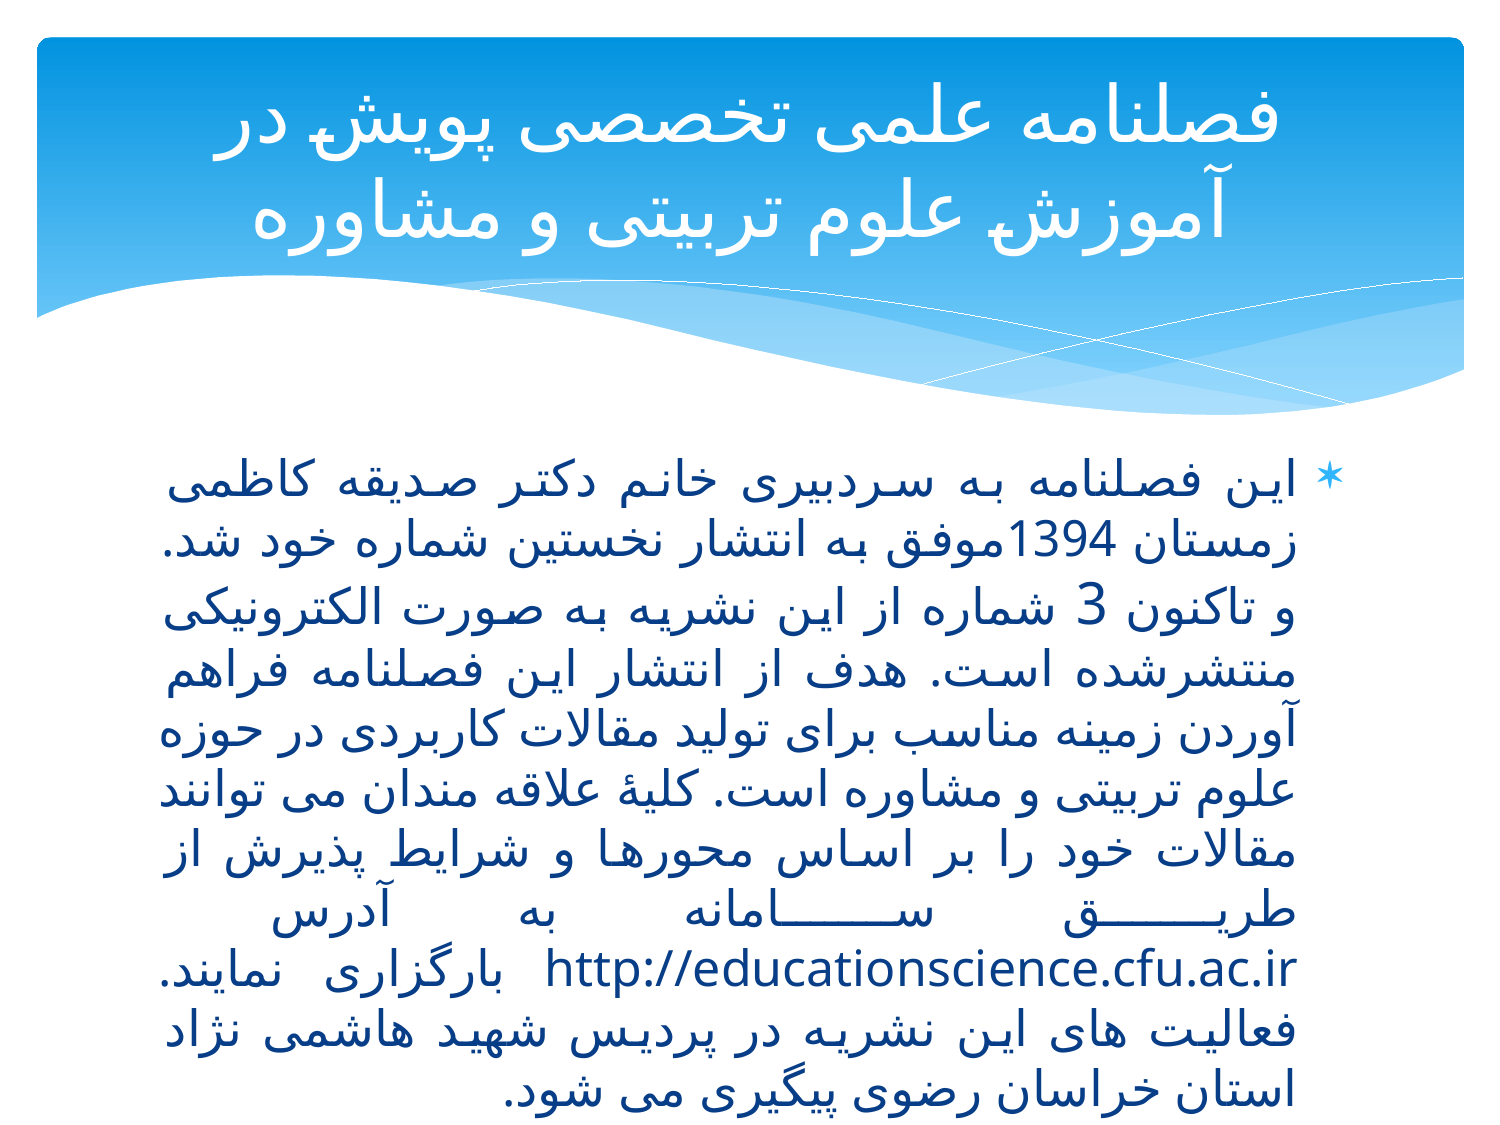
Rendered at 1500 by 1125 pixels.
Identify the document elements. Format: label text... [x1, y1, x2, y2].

list این فصلنامه به سردبیری خانم دکتر صدیقه کاظمی زمستان 1394موفق به انتشار نخستین شماره خود شد. و تاکنون 3 شماره از این نشریه به صورت الکترونیکی منتشرشده است. هدف از انتشار این فصلنامه فراهم آوردن زمینه مناسب برای تولید مقالات کاربردی در حوزه علوم تربیتی و مشاوره است. کلیۀ علاقه مندان می توانند مقالات خود را بر اساس محورها و شرایط پذیرش از طریق سامانه به آدرس http://educationscience.cfu.ac.ir بارگزاری نمایند. فعالیت های این نشریه در پردیس شهید هاشمی نژاد استان خراسان رضوی پیگیری می شود. [143, 438, 1359, 1005]
title فصلنامه علمی تخصصی پویش در آموزش علوم تربیتی و مشاوره [75, 55, 1425, 261]
